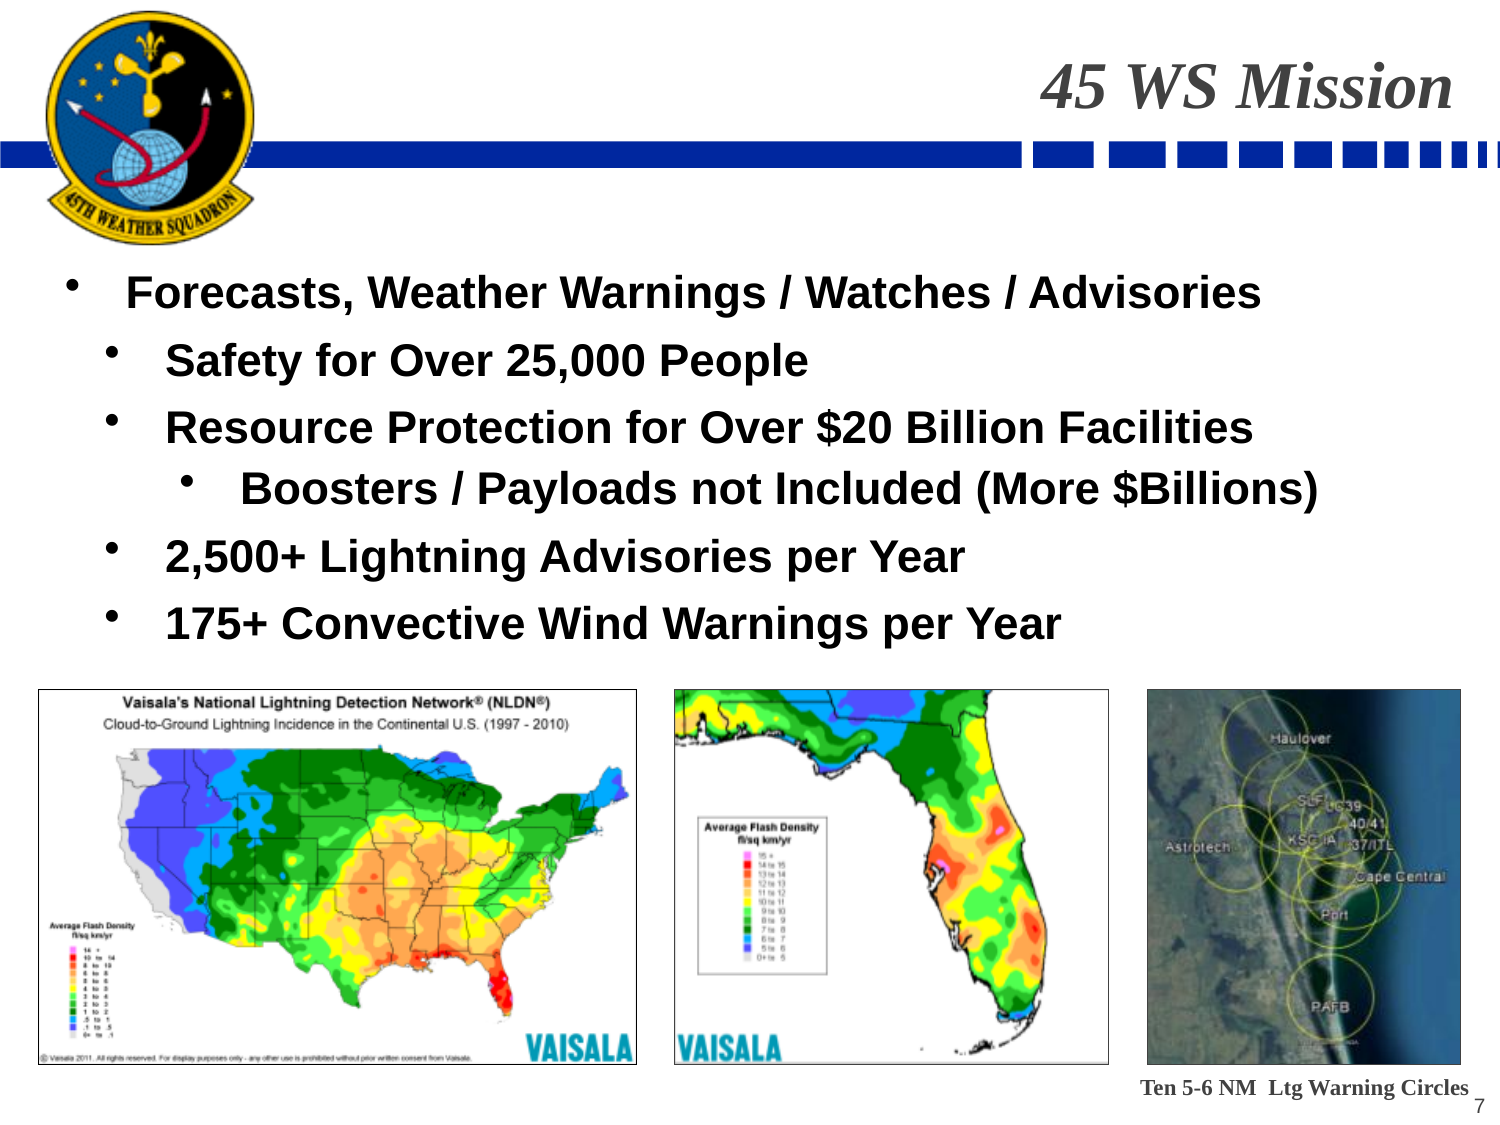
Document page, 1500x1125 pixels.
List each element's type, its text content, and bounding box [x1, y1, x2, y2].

picture [38, 688, 637, 1065]
text_box Forecasts, Weather Warnings / Watches / Advisories Safety for Over 25,000 People Resource Protection for Over $20 Billion Facilities Boosters / Payloads not Included (More $Billions) 2,500+ Lightning Advisories per Year 175+ Convective Wind Warnings per Year [49, 255, 1387, 657]
picture [40, 7, 263, 250]
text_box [1119, 688, 1491, 1108]
picture [674, 688, 1109, 1065]
text_box 45 WS Mission [1026, 34, 1475, 129]
